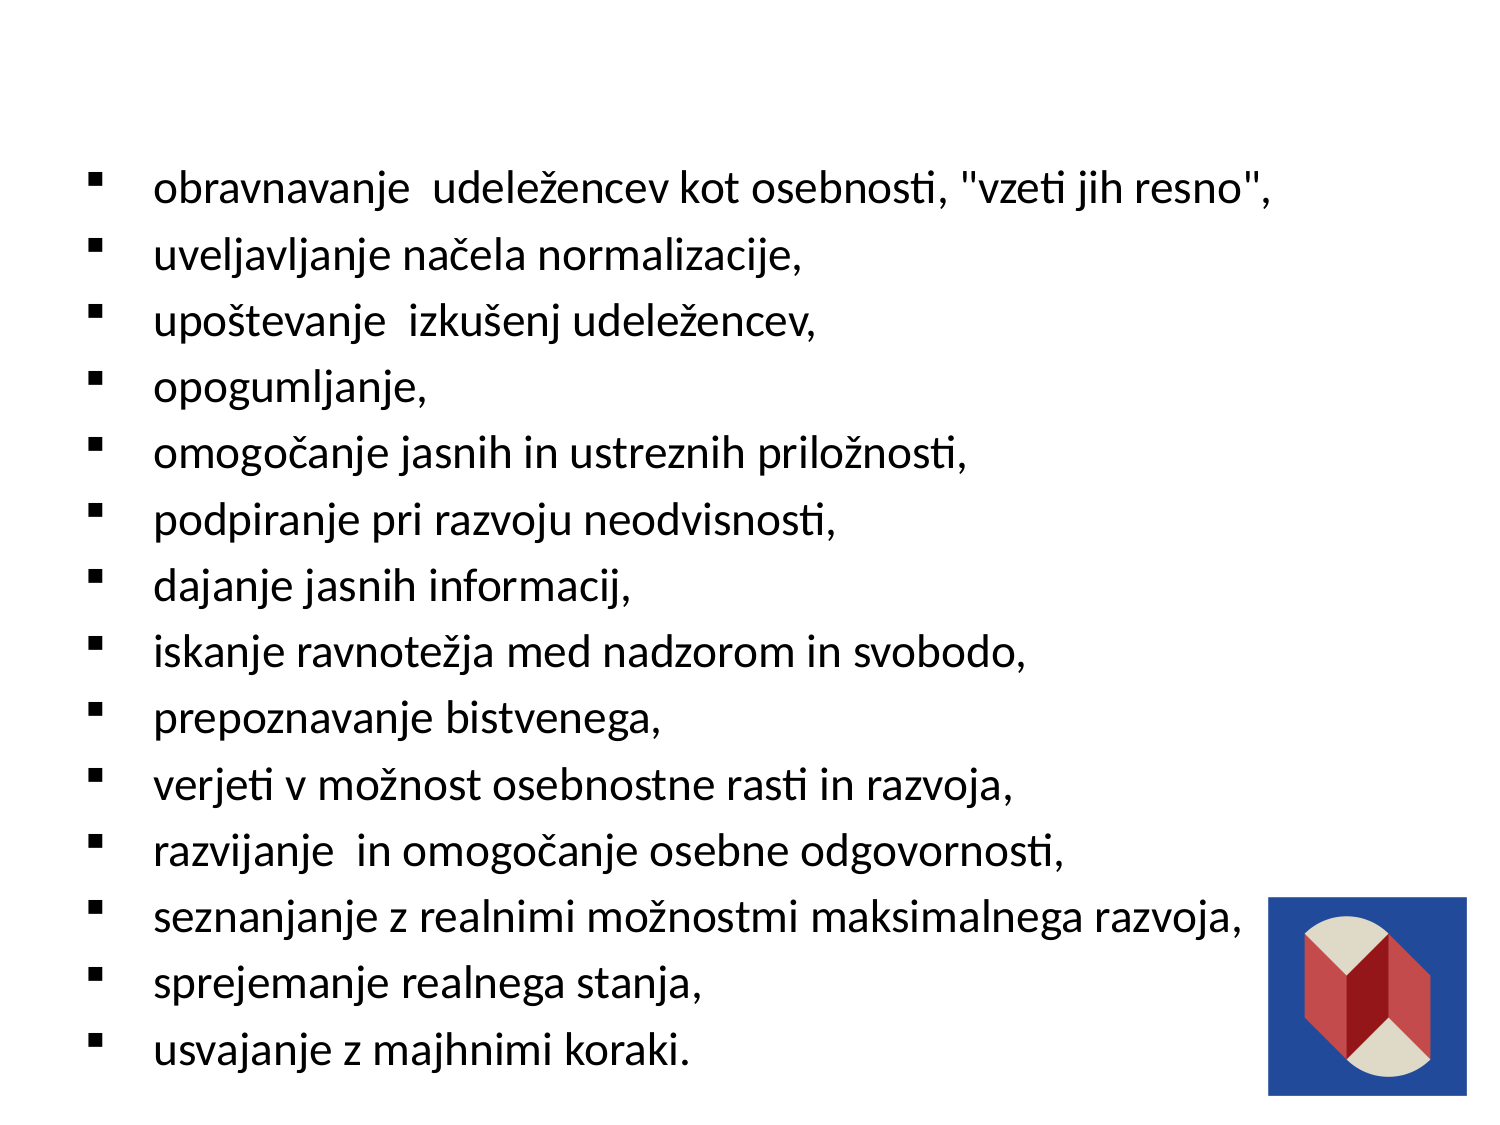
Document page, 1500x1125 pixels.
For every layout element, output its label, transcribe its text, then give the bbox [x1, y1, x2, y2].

list obravnavanje udeležencev kot osebnosti, "vzeti jih resno", uveljavljanje načela normalizacije, upoštevanje izkušenj udeležencev, opogumljanje, omogočanje jasnih in ustreznih priložnosti, podpiranje pri razvoju neodvisnosti, dajanje jasnih informacij, iskanje ravnotežja med nadzorom in svobodo, prepoznavanje bistvenega, verjeti v možnost osebnostne rasti in razvoja, razvijanje in omogočanje osebne odgovornosti, seznanjanje z realnimi možnostmi maksimalnega razvoja, sprejemanje realnega stanja, usvajanje z majhnimi koraki. [53, 149, 1463, 1094]
picture [1264, 892, 1471, 1100]
